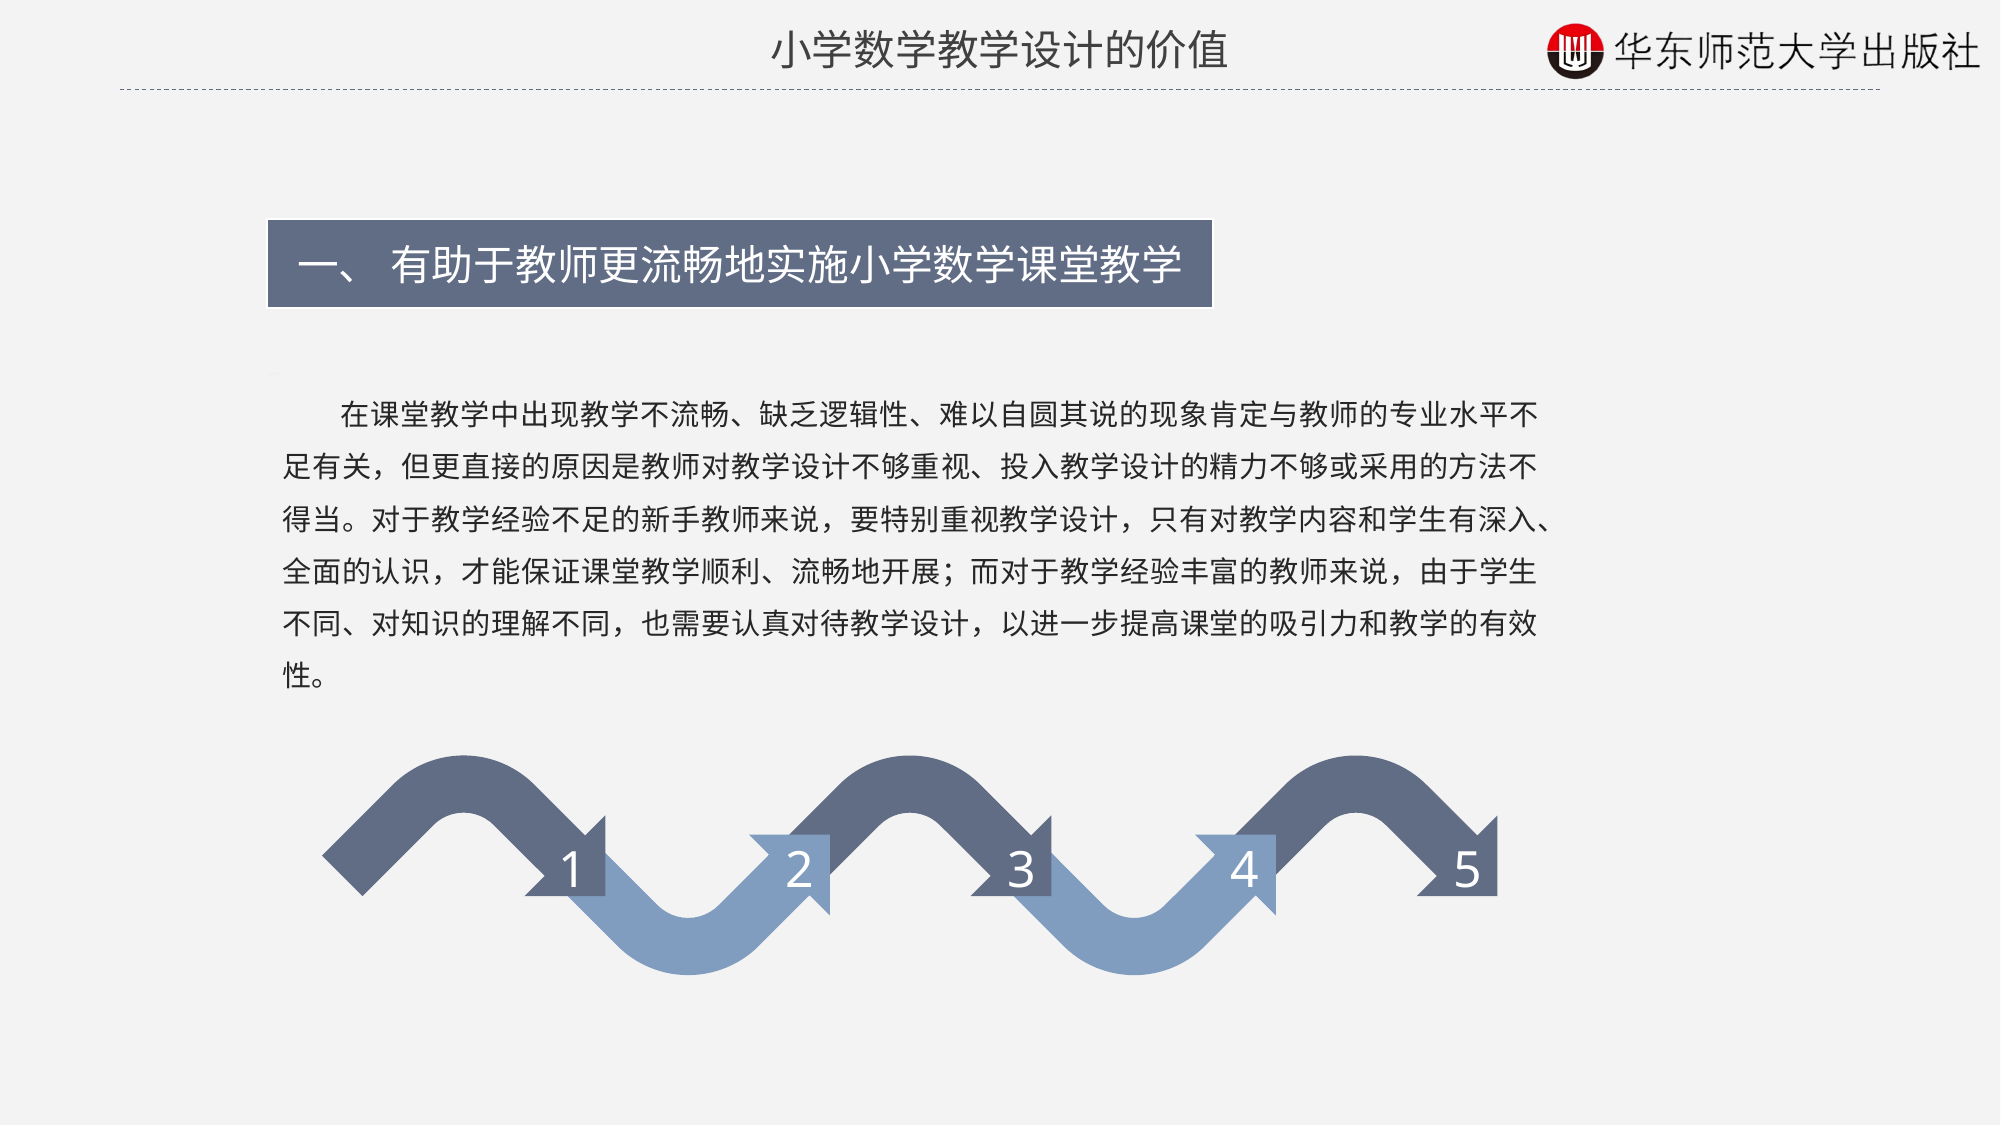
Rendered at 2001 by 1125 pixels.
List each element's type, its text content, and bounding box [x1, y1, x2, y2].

text_box 一、 有助于教师更流畅地实施小学数学课堂教学 [266, 218, 1214, 309]
text_box 在课堂教学中出现教学不流畅、缺乏逻辑性、难以自圆其说的现象肯定与教师的专业水平不足有关，但更直接的原因是教师对教学设计不够重视、投入教学设计的精力不够或采用的方法不得当。对于教学经验不足的新手教师来说，要特别重视教学设计，只有对教学内容和学生有深入、全面的认识，才能保证课堂教学顺利、流畅地开展；而对于教学经验丰富的教师来说，由于学生不同、对知识的理解不同，也需要认真对待教学设计，以进一步提高课堂的吸引力和教学的有效性。 [267, 372, 1554, 700]
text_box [1536, 13, 1989, 83]
text_box 小学数学教学设计的价值 [680, 23, 1320, 74]
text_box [369, 741, 1506, 990]
